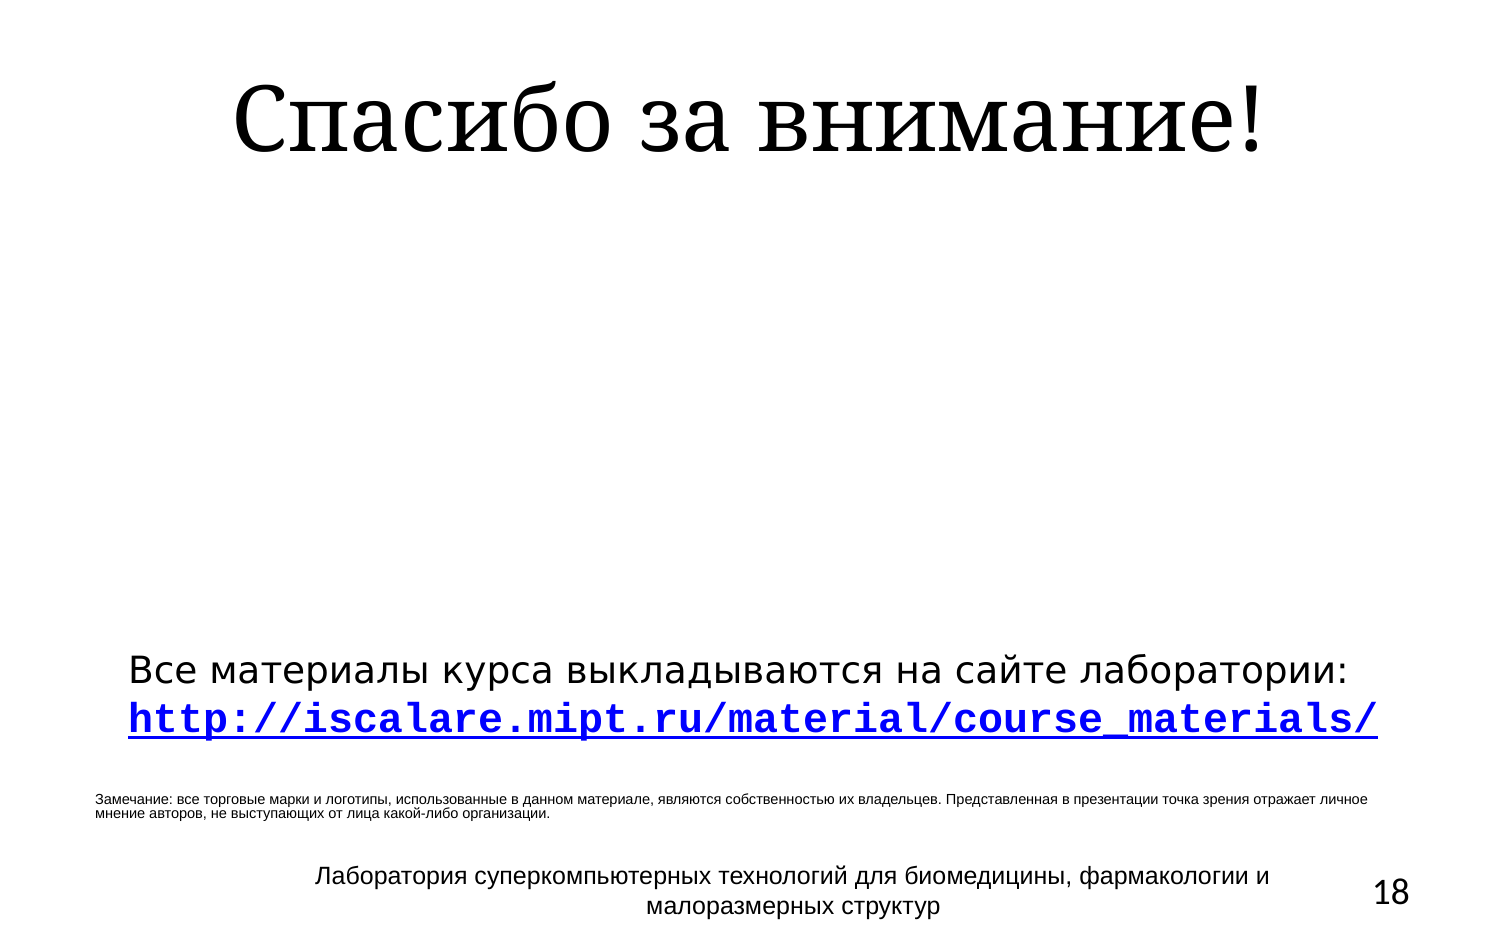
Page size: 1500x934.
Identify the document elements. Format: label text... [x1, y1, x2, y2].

text_box Лаборатория суперкомпьютерных технологий для биомедицины, фармакологии и малоразмерных структур [249, 864, 1337, 915]
text_box 18 [1337, 864, 1425, 915]
title Спасибо за внимание! [75, 37, 1425, 193]
text_box Все материалы курса выкладываются на сайте лаборатории: http://iscalare.mipt.ru/material/course_materials/ [113, 638, 1393, 745]
list Замечание: все торговые марки и логотипы, использованные в данном материале, являются собственностью их владельцев. Представленная в презентации точка зрения отражает личное мнение авторов, не выступающих от лица какой-либо организации. [62, 786, 1413, 858]
